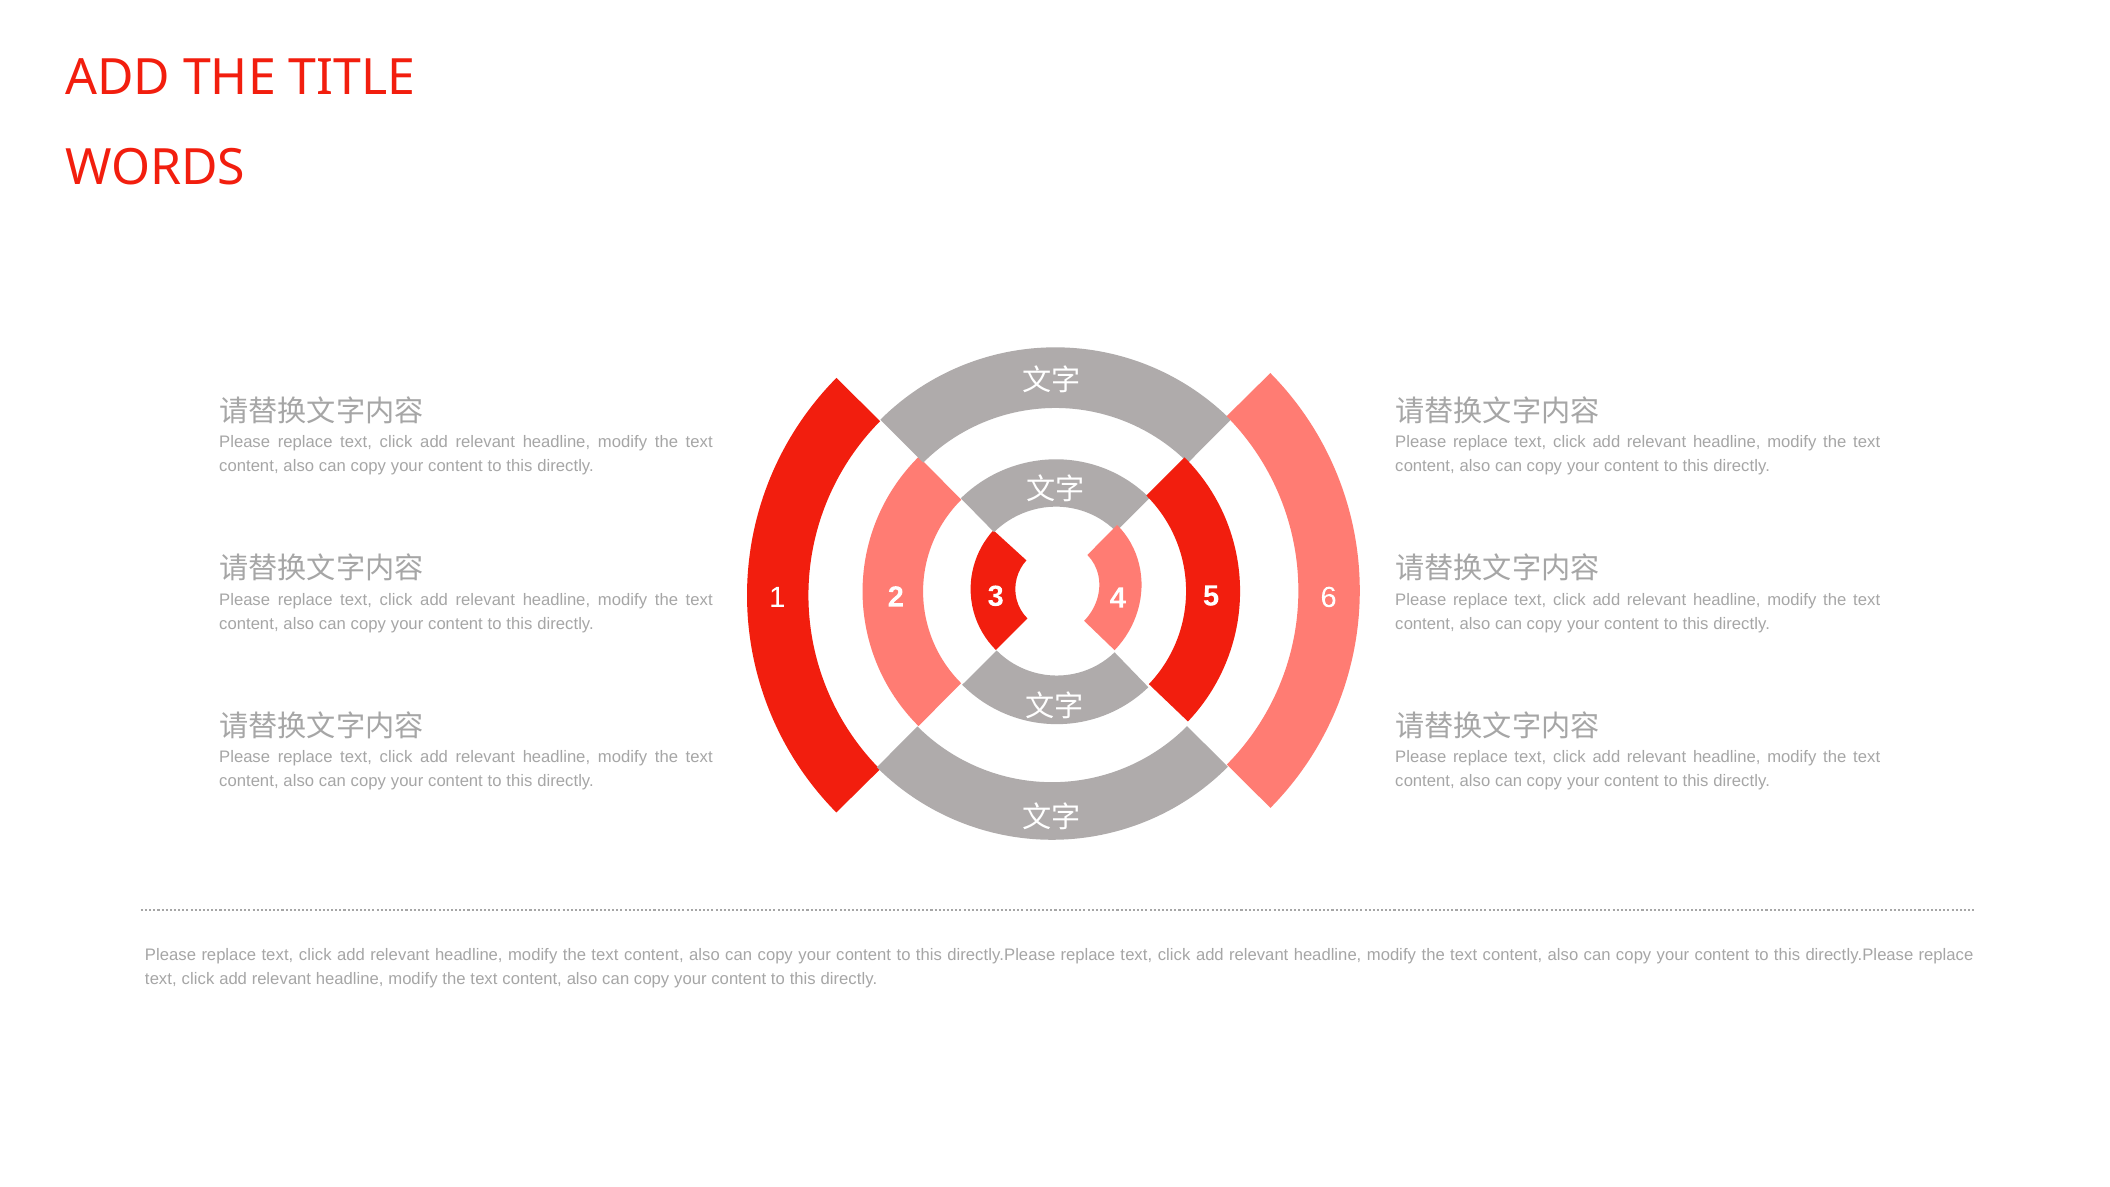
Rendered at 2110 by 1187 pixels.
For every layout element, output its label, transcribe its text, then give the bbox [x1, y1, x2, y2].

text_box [1395, 385, 1882, 792]
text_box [745, 281, 1363, 905]
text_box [219, 385, 714, 791]
text_box ADD THE TITLE WORDS [50, 7, 583, 202]
text_box Please replace text, click add relevant headline, modify the text content, also can copy your content to this directly.Please replace text, click add relevant headline, modify the text content, also can copy your content to this directly.Please replace text, click add relevant headline, modify the text content, also can copy your content to this directly. [145, 940, 1977, 988]
